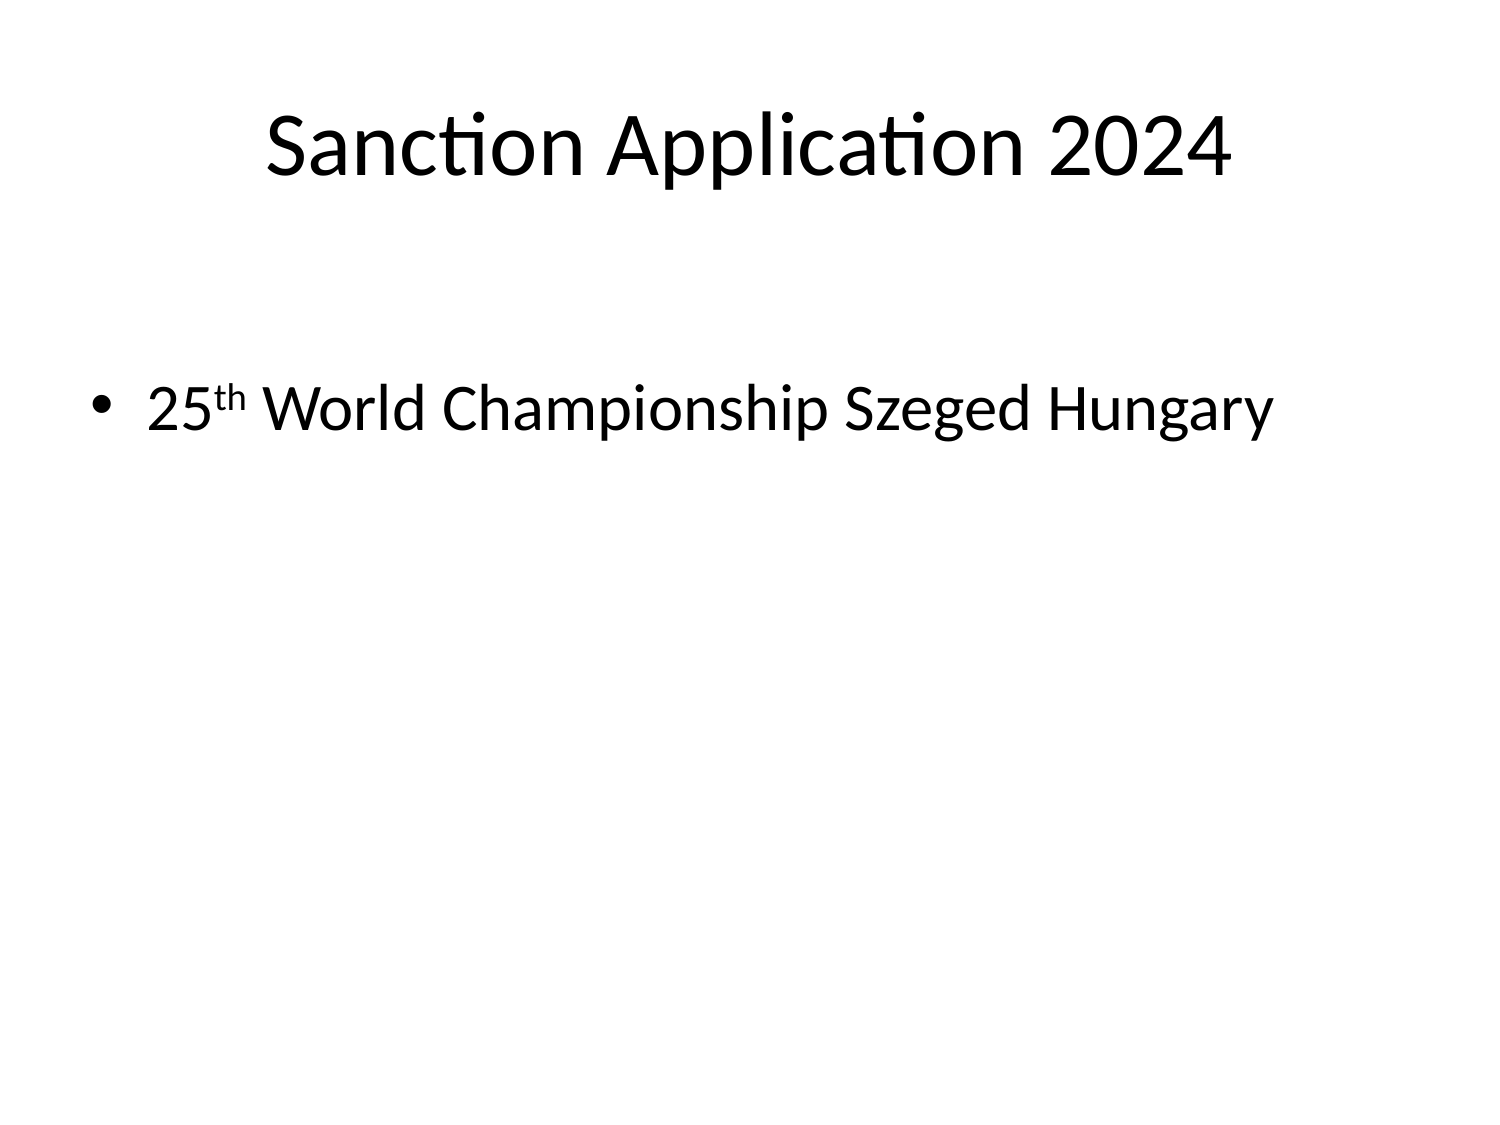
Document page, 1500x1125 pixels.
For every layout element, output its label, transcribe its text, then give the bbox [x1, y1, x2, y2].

title Sanction Application 2024 [75, 45, 1425, 233]
list 25th World Championship Szeged Hungary [75, 356, 1425, 544]
